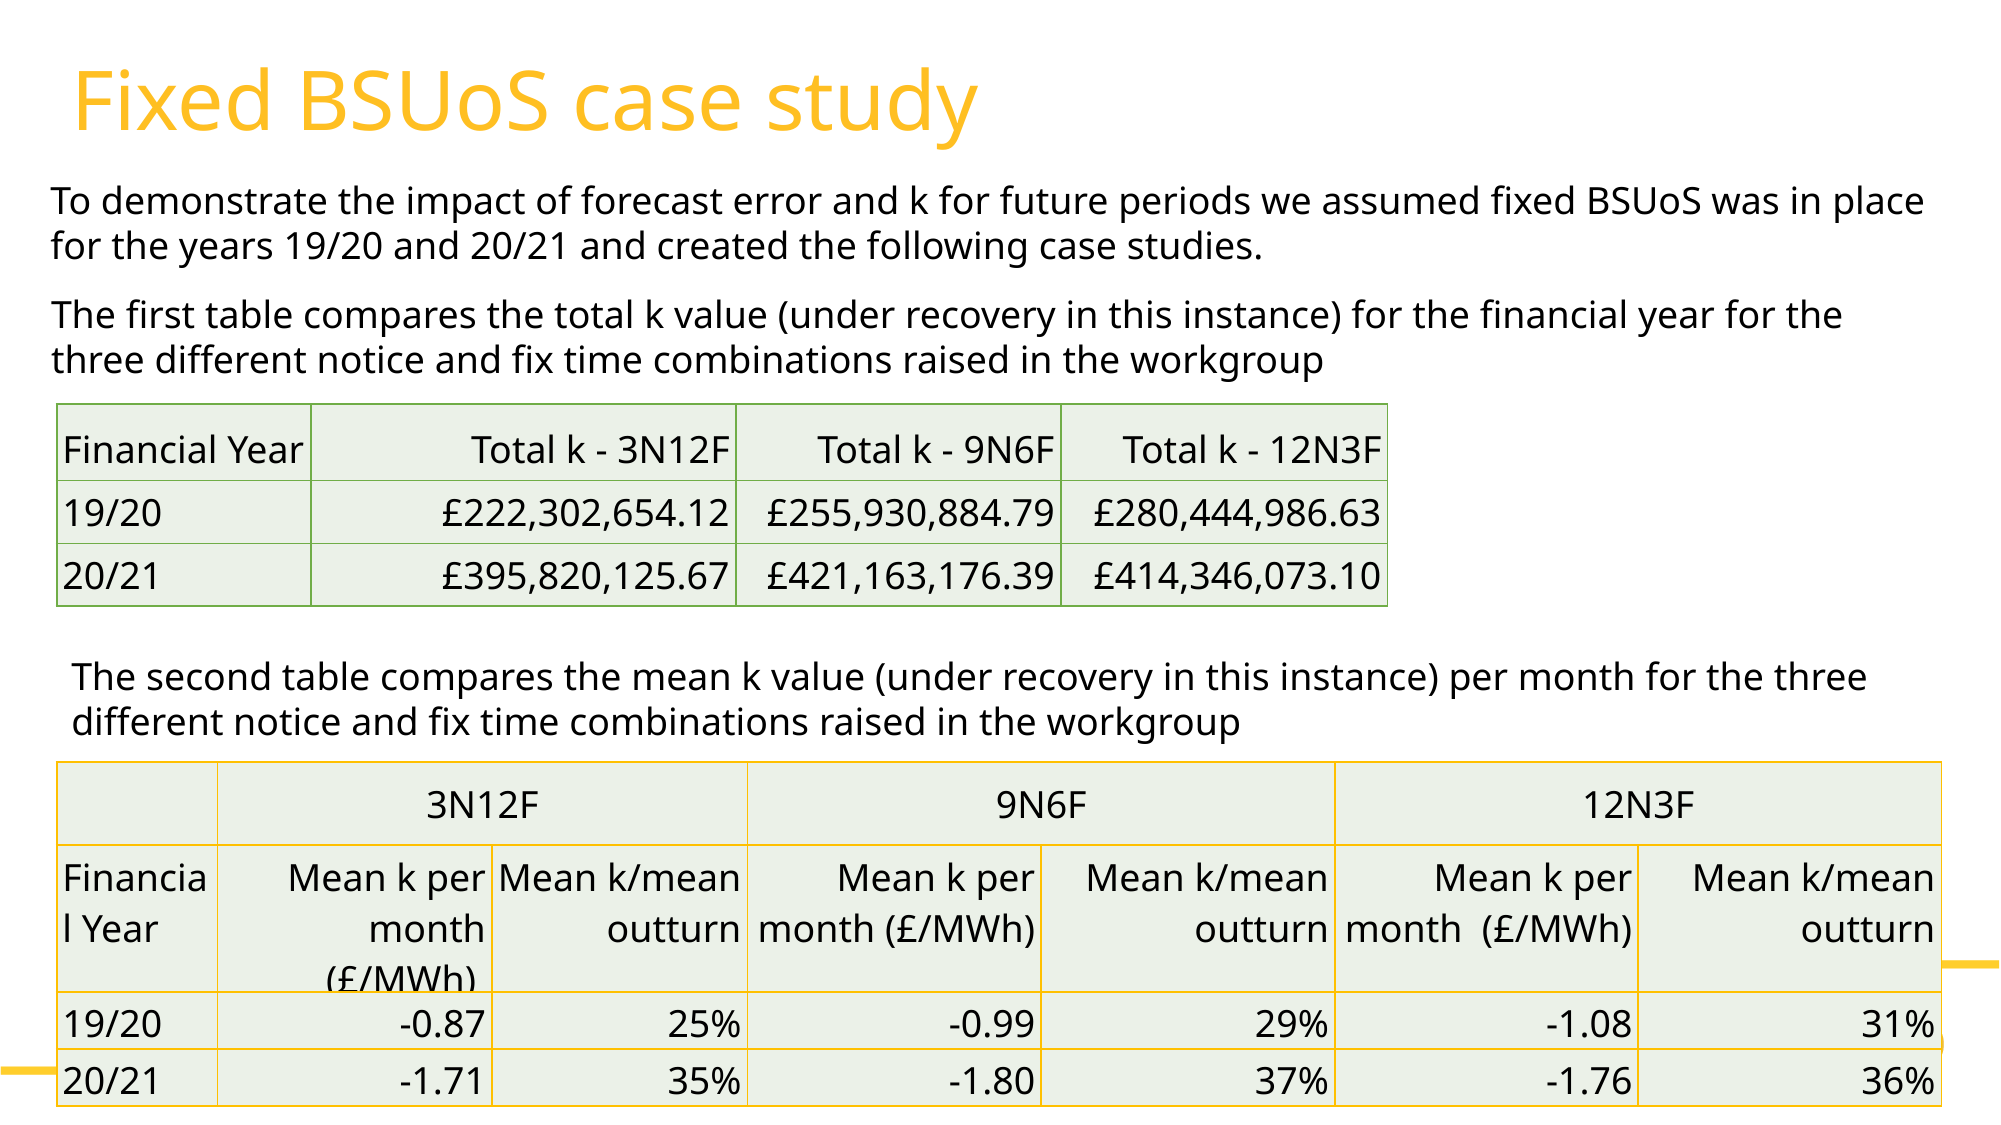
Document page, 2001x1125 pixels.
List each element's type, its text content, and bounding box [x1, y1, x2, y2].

table_cell 36% [1639, 1050, 1941, 1105]
table_cell Mean k/mean outturn [1639, 846, 1941, 991]
table_cell Mean k per month (£/MWh) [218, 846, 491, 991]
table_cell £421,163,176.39 [737, 544, 1060, 605]
table_cell -1.08 [1336, 993, 1637, 1048]
table_cell 19/20 [58, 993, 217, 1048]
table_cell £395,820,125.67 [312, 544, 735, 605]
table_cell £222,302,654.12 [312, 481, 735, 543]
table_header Total k - 3N12F [312, 405, 735, 480]
table_cell 20/21 [58, 1050, 217, 1105]
table_header 9N6F [748, 763, 1334, 844]
table_cell Mean k/mean outturn [493, 846, 747, 991]
table_cell Mean k/mean outturn [1042, 846, 1334, 991]
table_cell -1.71 [218, 1050, 491, 1105]
table_header Total k - 9N6F [737, 405, 1060, 480]
table_cell £414,346,073.10 [1062, 544, 1387, 605]
table_cell 25% [493, 993, 747, 1048]
table_cell -0.87 [218, 993, 491, 1048]
table_cell Financial Year [58, 846, 217, 991]
title Fixed BSUoS case study [56, 51, 1637, 157]
table_cell 29% [1042, 993, 1334, 1048]
table_header Financial Year [58, 405, 310, 480]
table_cell Mean k per month (£/MWh) [748, 846, 1040, 991]
picture [0, 954, 2000, 1125]
table_cell 35% [493, 1050, 747, 1105]
table_header [58, 763, 217, 844]
table_header Total k - 12N3F [1062, 405, 1387, 480]
table_cell Mean k per month (£/MWh) [1336, 846, 1637, 991]
text_box The first table compares the total k value (under recovery in this instance) for the financial year for the three different notice and fix time combinations raised in the workgroup [36, 283, 1964, 388]
table_header 12N3F [1336, 763, 1941, 844]
text_box The second table compares the mean k value (under recovery in this instance) per month for the three different notice and fix time combinations raised in the workgroup [56, 645, 1984, 751]
table_cell 20/21 [58, 544, 310, 605]
table_cell £255,930,884.79 [737, 481, 1060, 543]
text_box To demonstrate the impact of forecast error and k for future periods we assumed fixed BSUoS was in place for the years 19/20 and 20/21 and created the following case studies. [35, 169, 1963, 275]
table_cell 37% [1042, 1050, 1334, 1105]
table_cell -0.99 [748, 993, 1040, 1048]
table_cell £280,444,986.63 [1062, 481, 1387, 543]
table_cell -1.80 [748, 1050, 1040, 1105]
table_cell 31% [1639, 993, 1941, 1048]
table_cell 19/20 [58, 481, 310, 543]
table_header 3N12F [218, 763, 747, 844]
table_cell -1.76 [1336, 1050, 1637, 1105]
